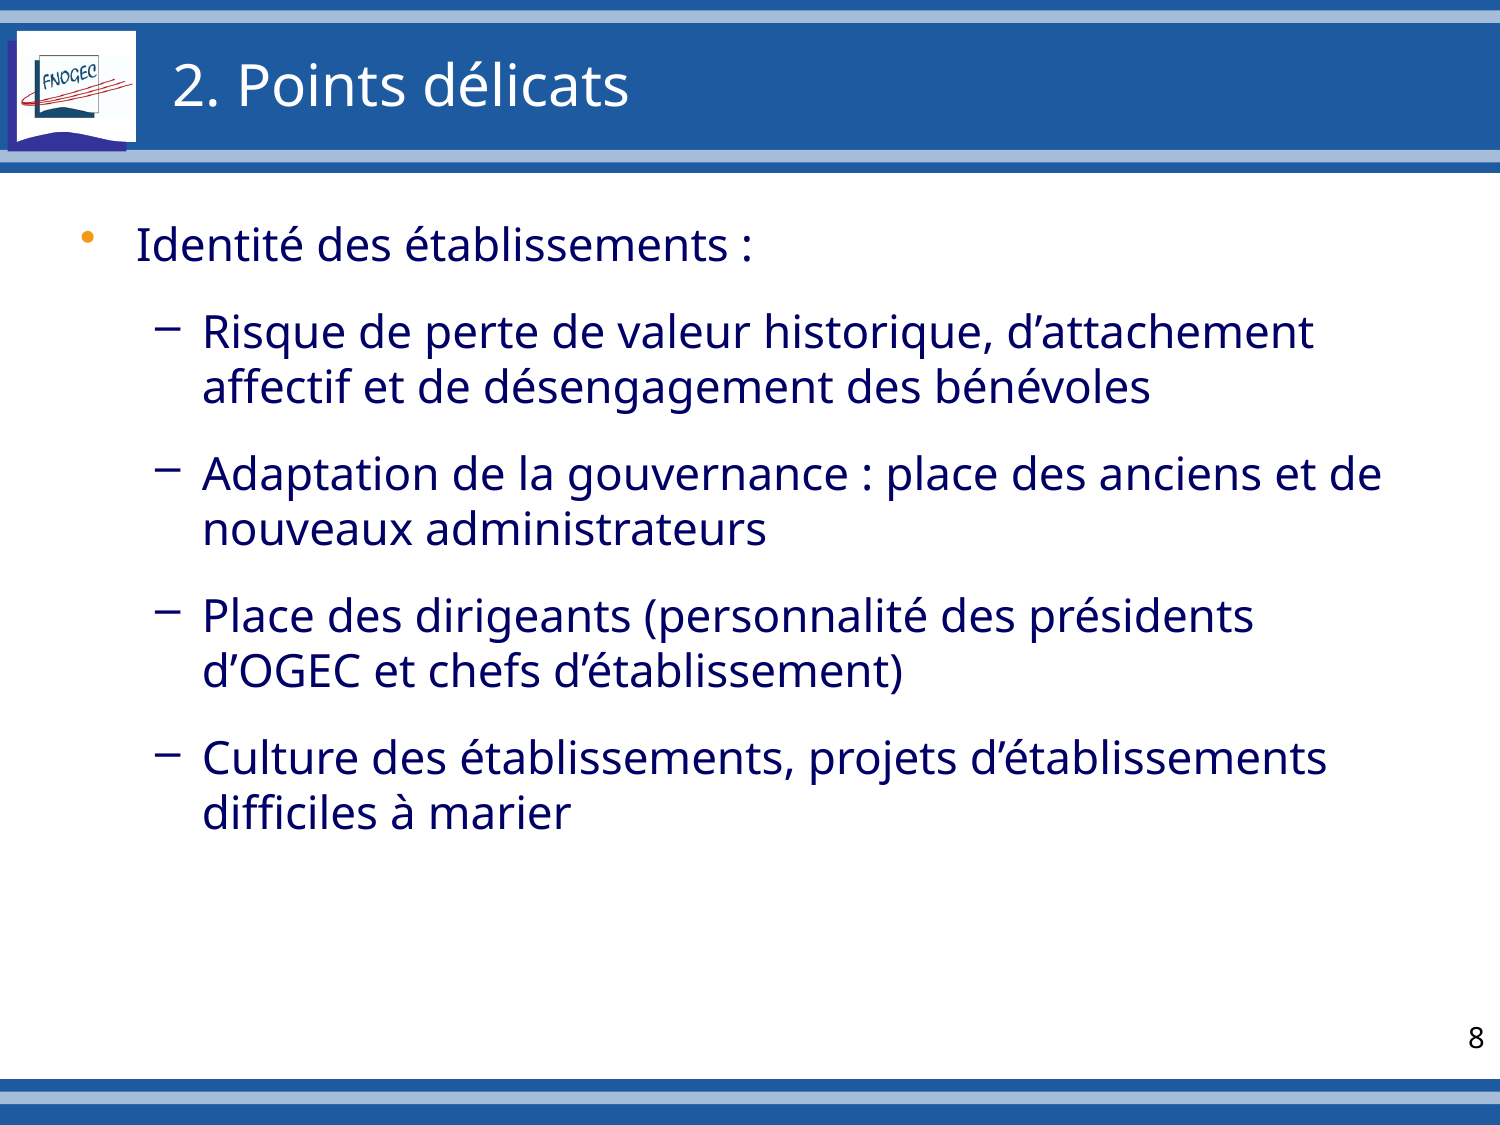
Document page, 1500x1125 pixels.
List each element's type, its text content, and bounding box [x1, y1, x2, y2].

slide_number 8 [1149, 1011, 1500, 1090]
picture [18, 51, 136, 123]
title 2. Points délicats [157, 36, 1412, 130]
list Identité des établissements : Risque de perte de valeur historique, d’attachement affectif et de désengagement des bénévoles Adaptation de la gouvernance : place des anciens et de nouveaux administrateurs Place des dirigeants (personnalité des présidents d’OGEC et chefs d’établissement) Culture des établissements, projets d’établissements difficiles à marier [64, 207, 1436, 953]
